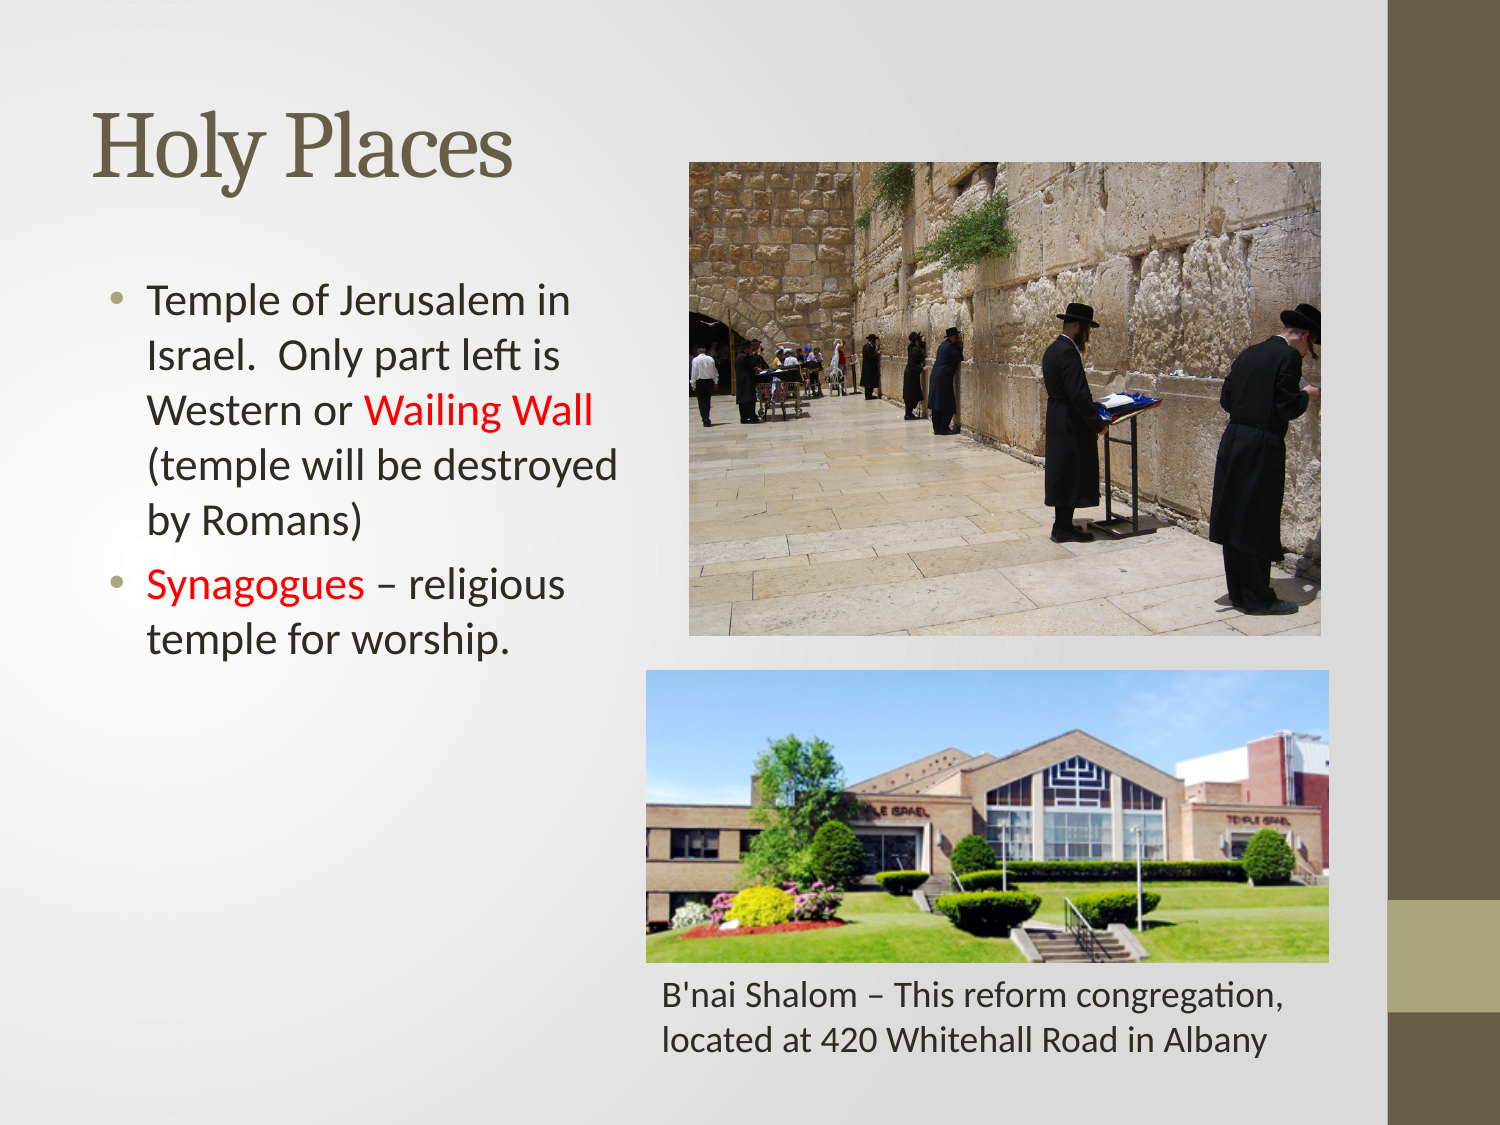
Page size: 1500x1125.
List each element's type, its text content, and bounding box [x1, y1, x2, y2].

list Temple of Jerusalem in Israel. Only part left is Western or Wailing Wall (temple will be destroyed by Romans) Synagogues – religious temple for worship. [75, 262, 647, 1050]
text_box B'nai Shalom – This reform congregation, located at 420 Whitehall Road in Albany [646, 962, 1363, 1068]
picture [688, 161, 1321, 637]
title Holy Places [75, 45, 1325, 233]
picture [646, 669, 1329, 963]
